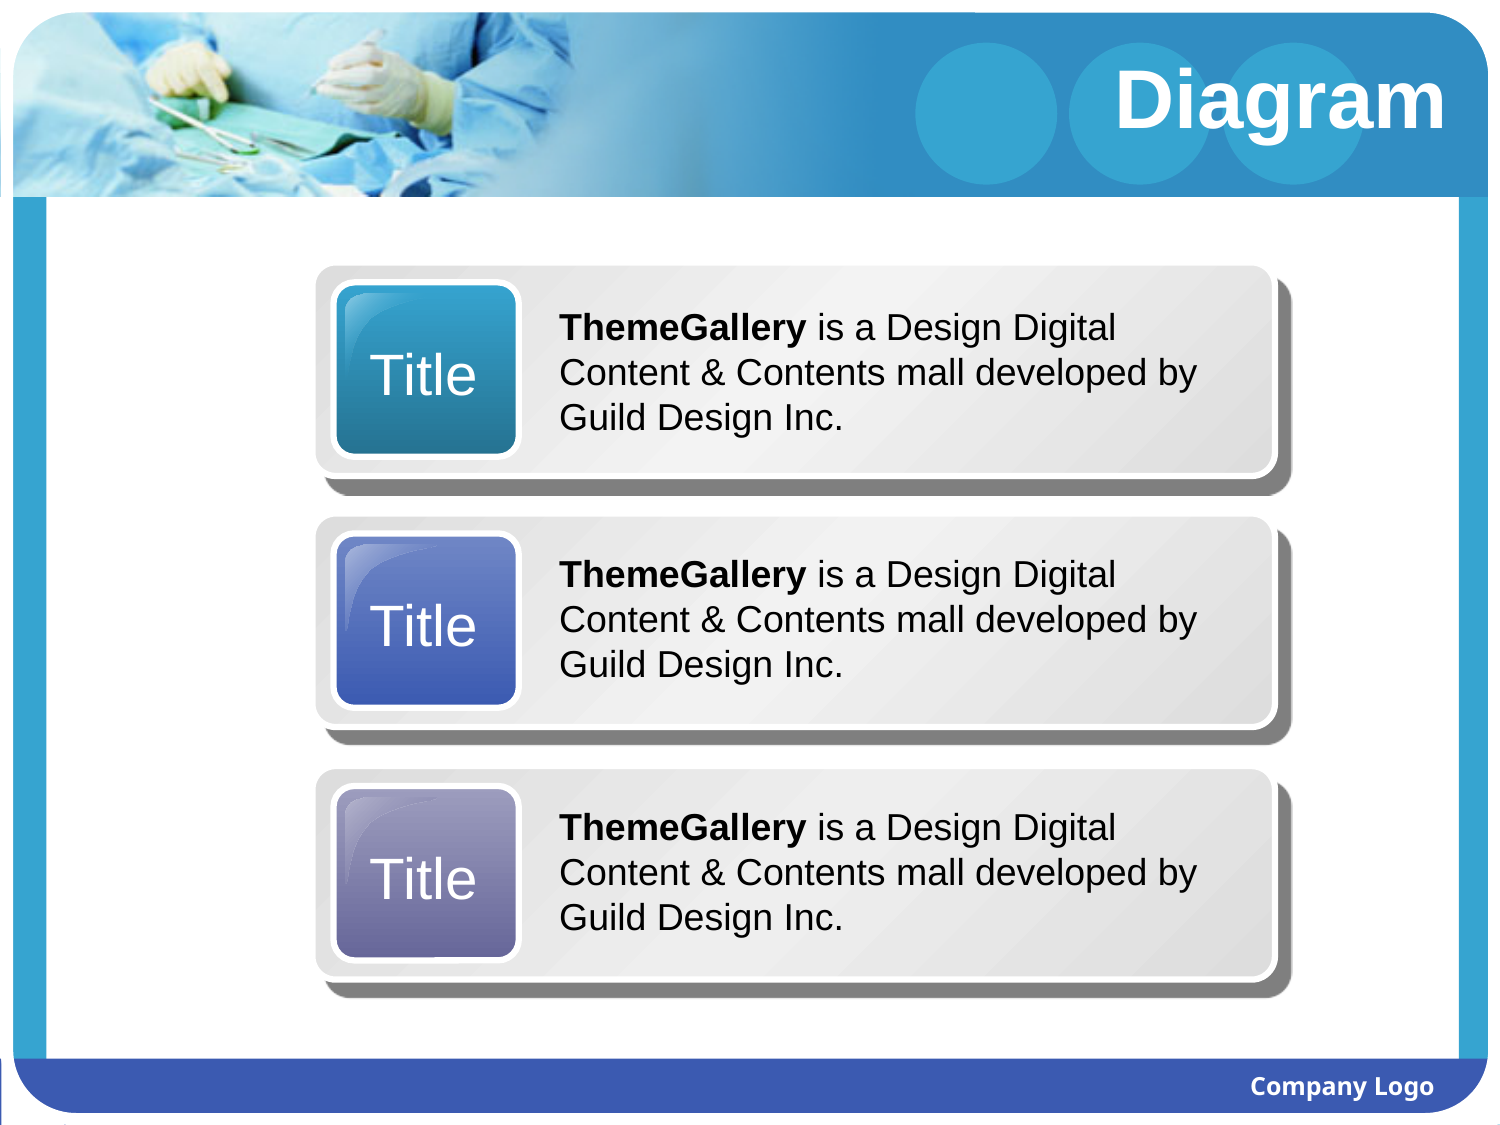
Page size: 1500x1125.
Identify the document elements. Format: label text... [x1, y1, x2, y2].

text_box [312, 513, 1276, 728]
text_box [312, 262, 1276, 477]
footer Company Logo [1025, 1062, 1450, 1113]
picture [14, 13, 1488, 197]
title Diagram [162, 17, 1463, 173]
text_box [312, 765, 1276, 980]
